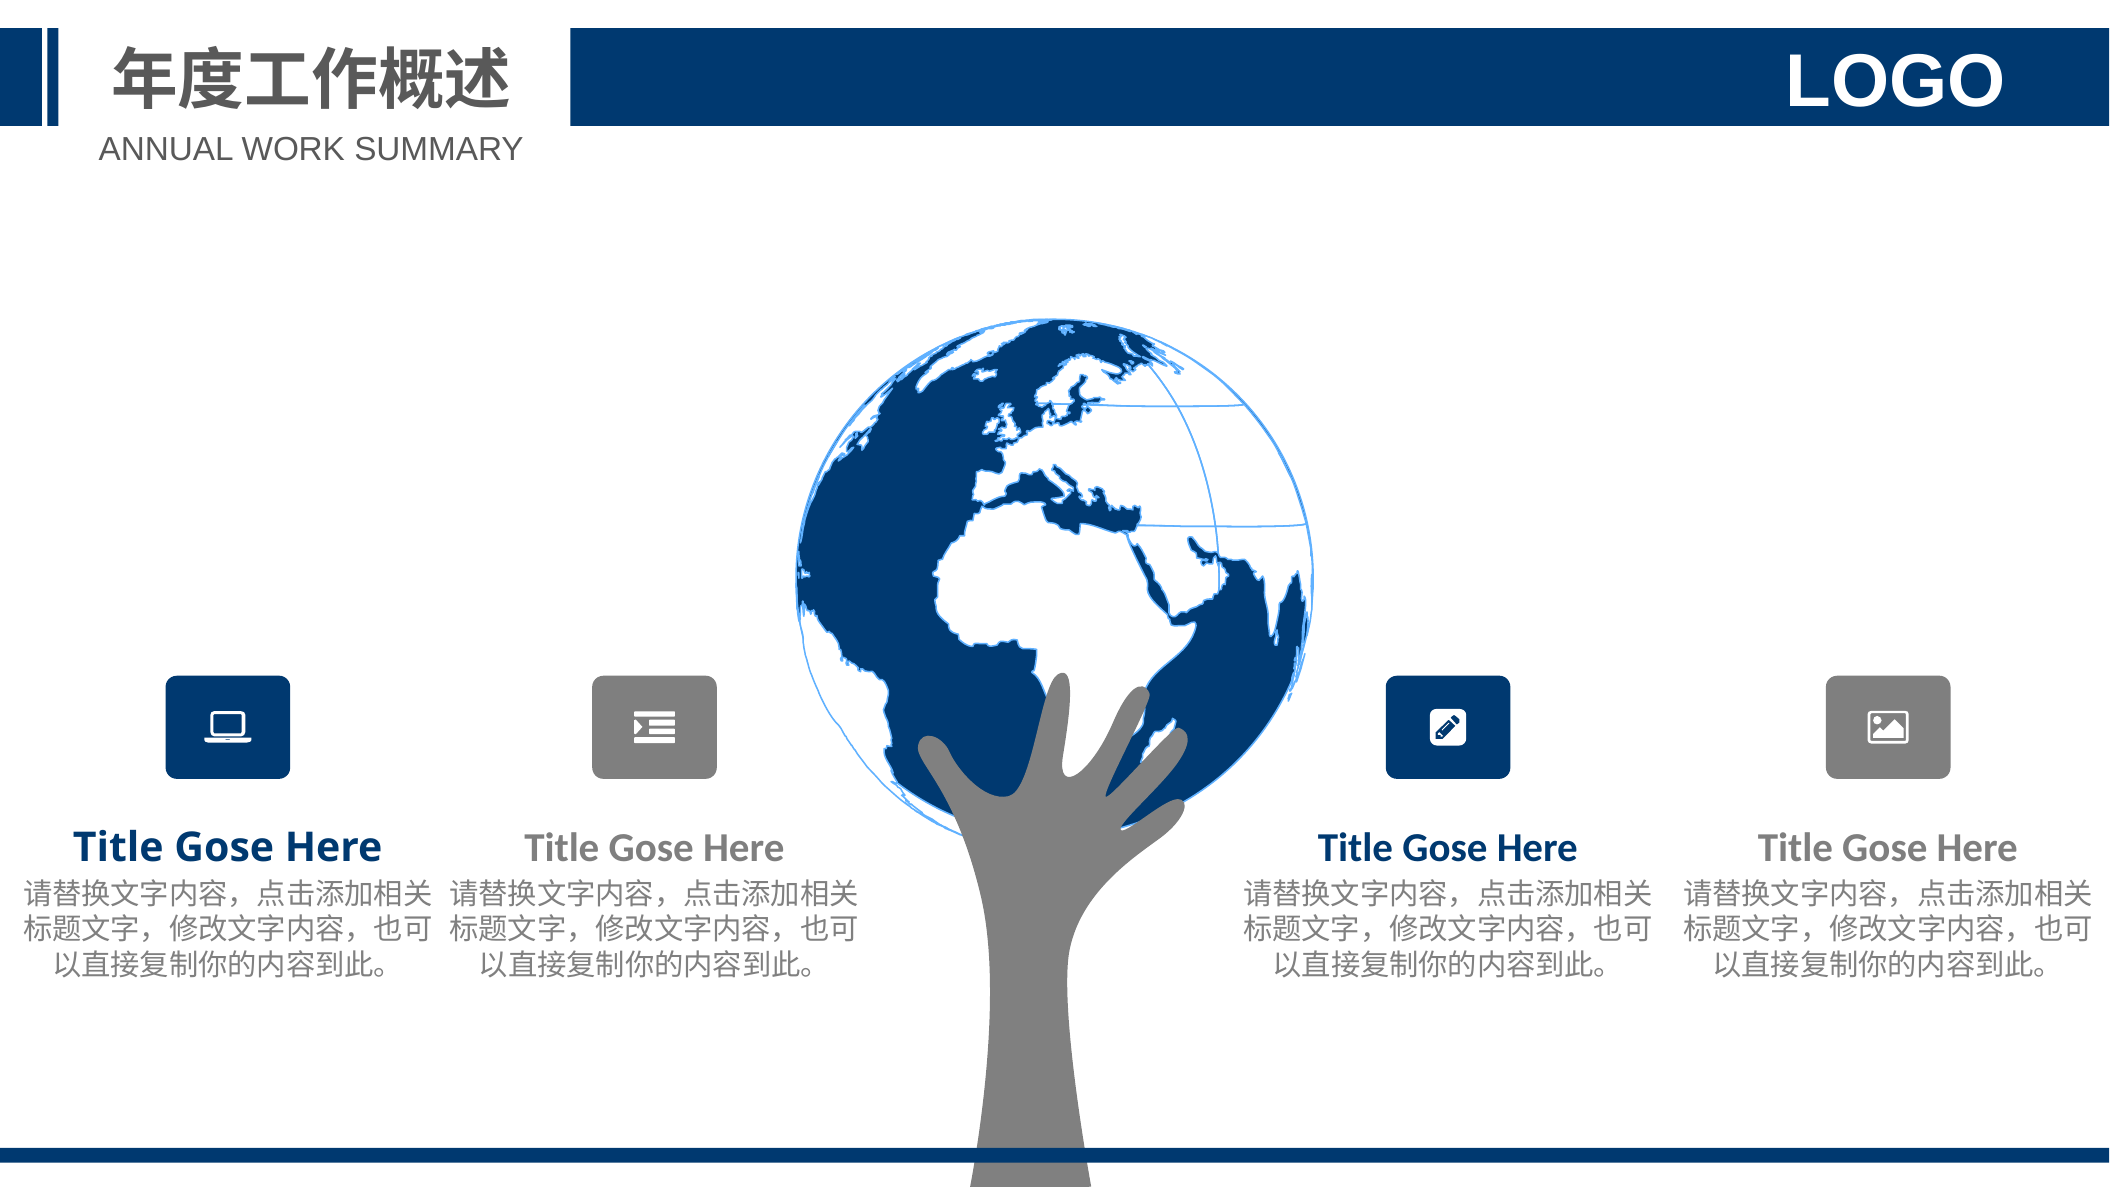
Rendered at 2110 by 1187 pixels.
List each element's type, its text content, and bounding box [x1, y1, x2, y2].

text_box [166, 676, 290, 778]
text_box [970, 1164, 1092, 1187]
text_box [0, 1147, 2110, 1164]
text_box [1826, 676, 1950, 778]
text_box LOGO [1739, 31, 2053, 122]
text_box [46, 27, 59, 127]
text_box [962, 837, 1162, 1147]
text_box Title Gose Here 请替换文字内容，点击添加相关标题文字，修改文字内容，也可以直接复制你的内容到此。 [421, 812, 887, 989]
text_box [796, 319, 1314, 837]
text_box Title Gose Here 请替换文字内容，点击添加相关标题文字，修改文字内容，也可以直接复制你的内容到此。 [0, 812, 421, 989]
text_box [593, 676, 716, 778]
text_box [569, 27, 2110, 127]
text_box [1386, 676, 1510, 778]
text_box Title Gose Here 请替换文字内容，点击添加相关标题文字，修改文字内容，也可以直接复制你的内容到此。 [1666, 812, 2110, 989]
text_box Title Gose Here 请替换文字内容，点击添加相关标题文字，修改文字内容，也可以直接复制你的内容到此。 [1217, 812, 1666, 989]
text_box 年度工作概述 [96, 28, 527, 119]
text_box [0, 27, 43, 127]
text_box ANNUAL WORK SUMMARY [83, 119, 540, 175]
